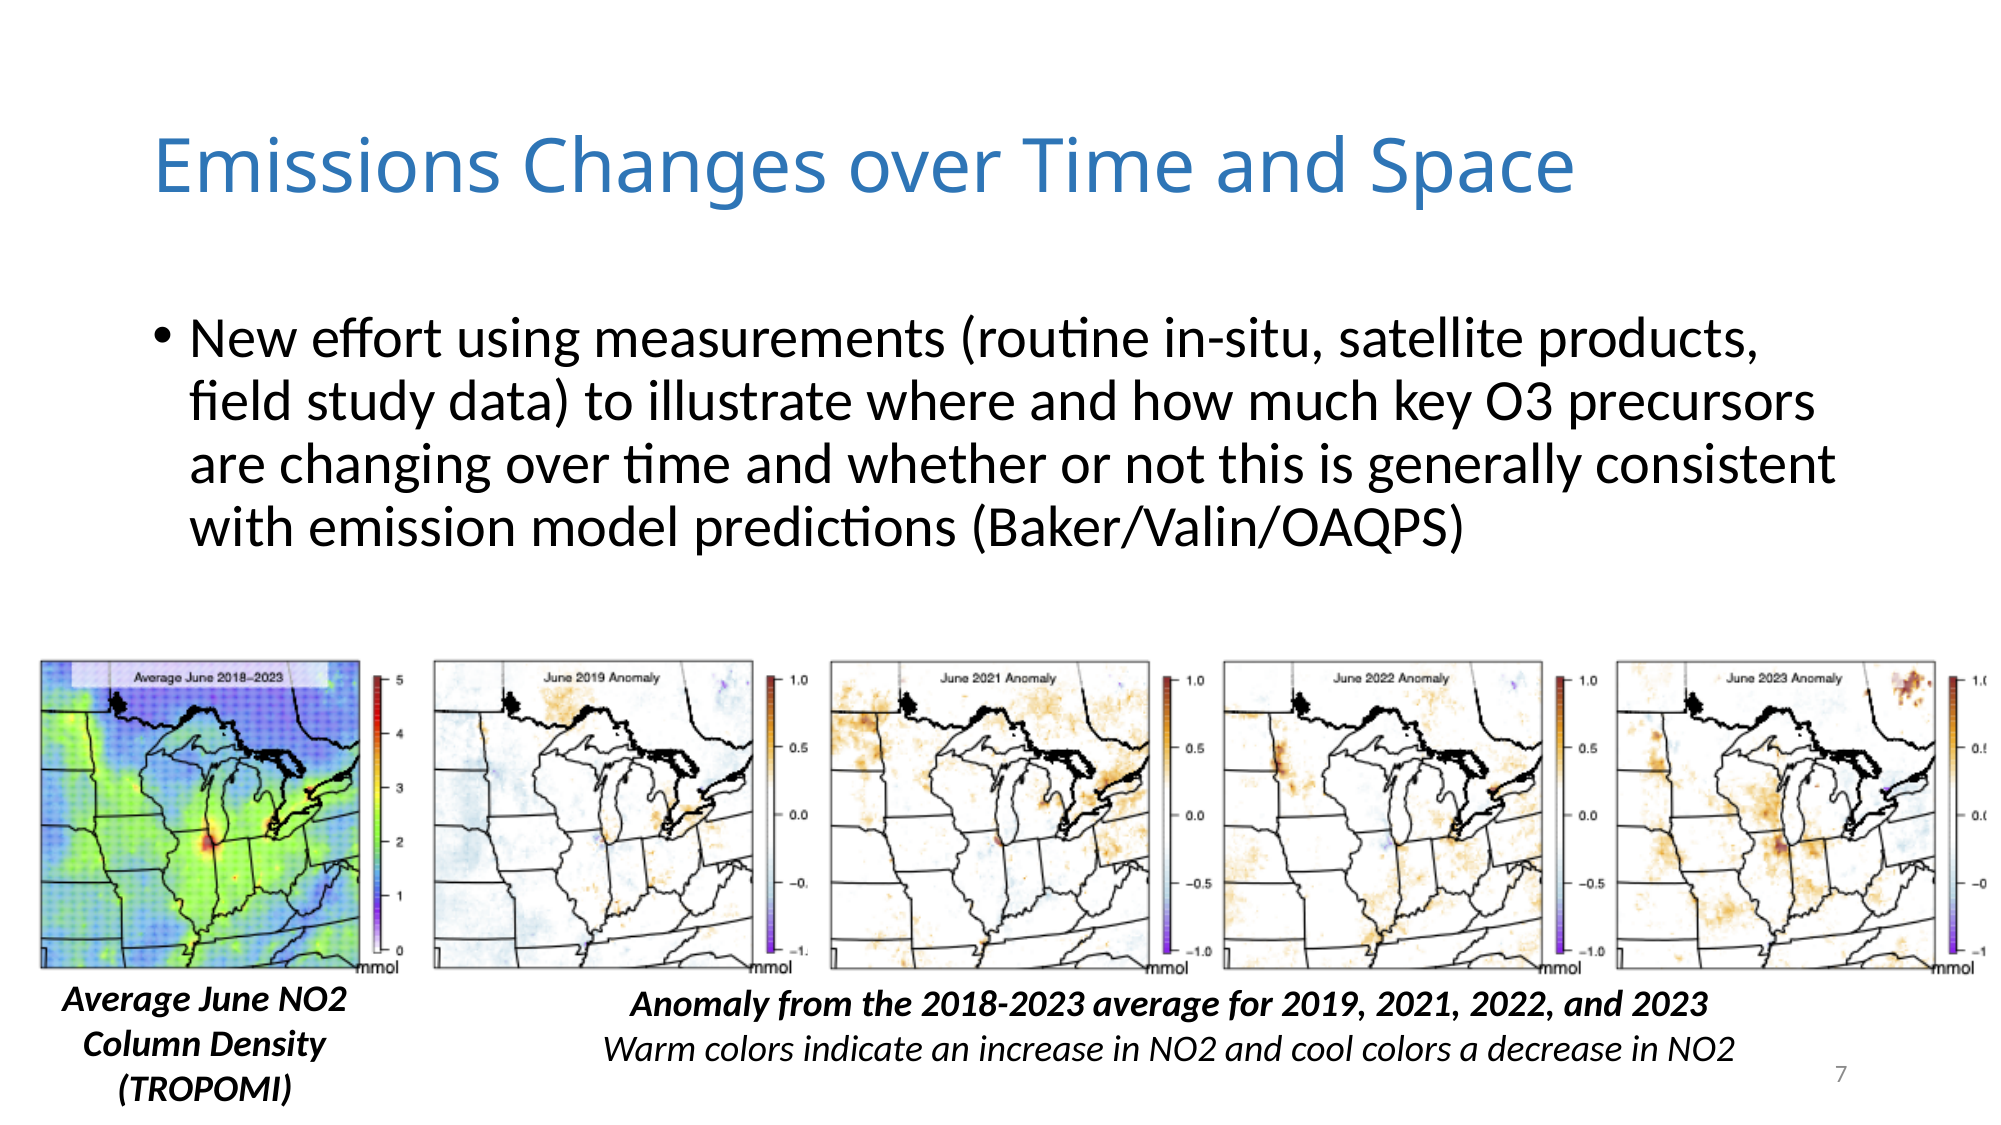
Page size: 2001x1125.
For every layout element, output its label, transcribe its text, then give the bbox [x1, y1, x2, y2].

text_box Average June NO2 Column Density (TROPOMI) [13, 966, 396, 1116]
slide_number 7 [1412, 1042, 1863, 1103]
picture [18, 638, 1987, 1007]
title Emissions Changes over Time and Space [137, 59, 1863, 278]
text_box Anomaly from the 2018-2023 average for 2019, 2021, 2022, and 2023 Warm colors indicate an increase in NO2 and cool colors a decrease in NO2 [396, 978, 1943, 1077]
list New effort using measurements (routine in-situ, satellite products, field study data) to illustrate where and how much key O3 precursors are changing over time and whether or not this is generally consistent with emission model predictions (Baker/Valin/OAQPS) [137, 299, 1863, 611]
